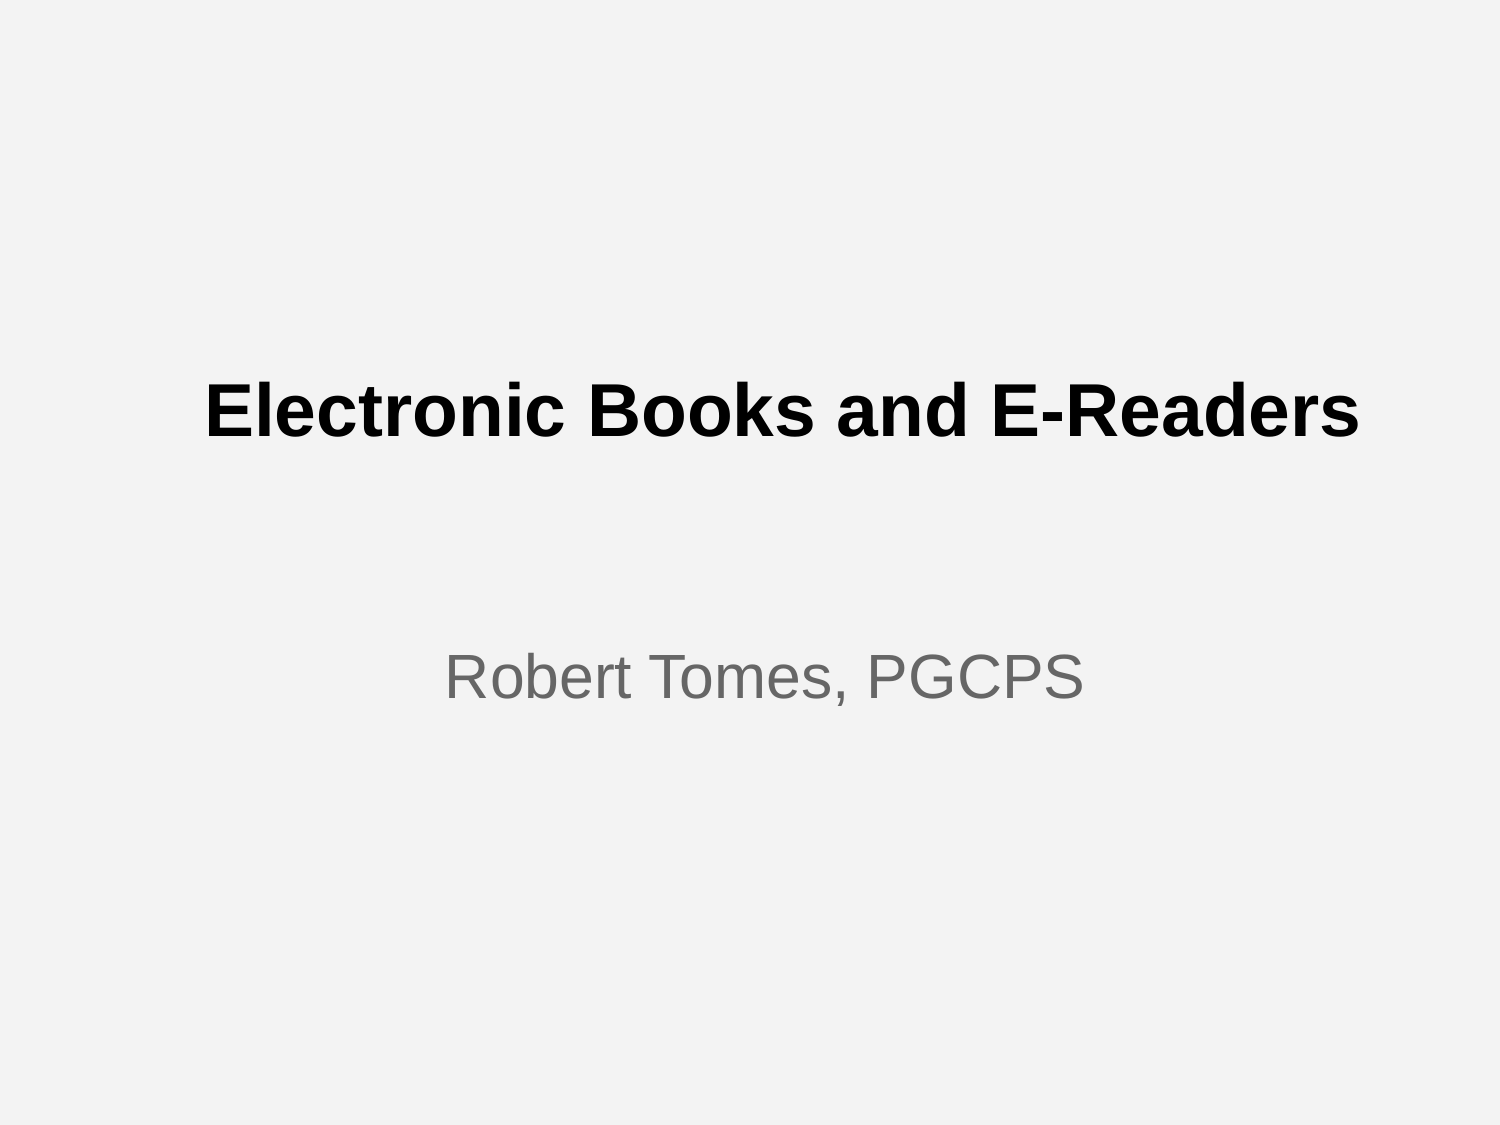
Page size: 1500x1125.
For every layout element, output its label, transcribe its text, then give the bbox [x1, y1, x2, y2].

title Electronic Books and E-Readers [42, 346, 1475, 565]
subtitle Robert Tomes, PGCPS [112, 621, 1388, 1125]
